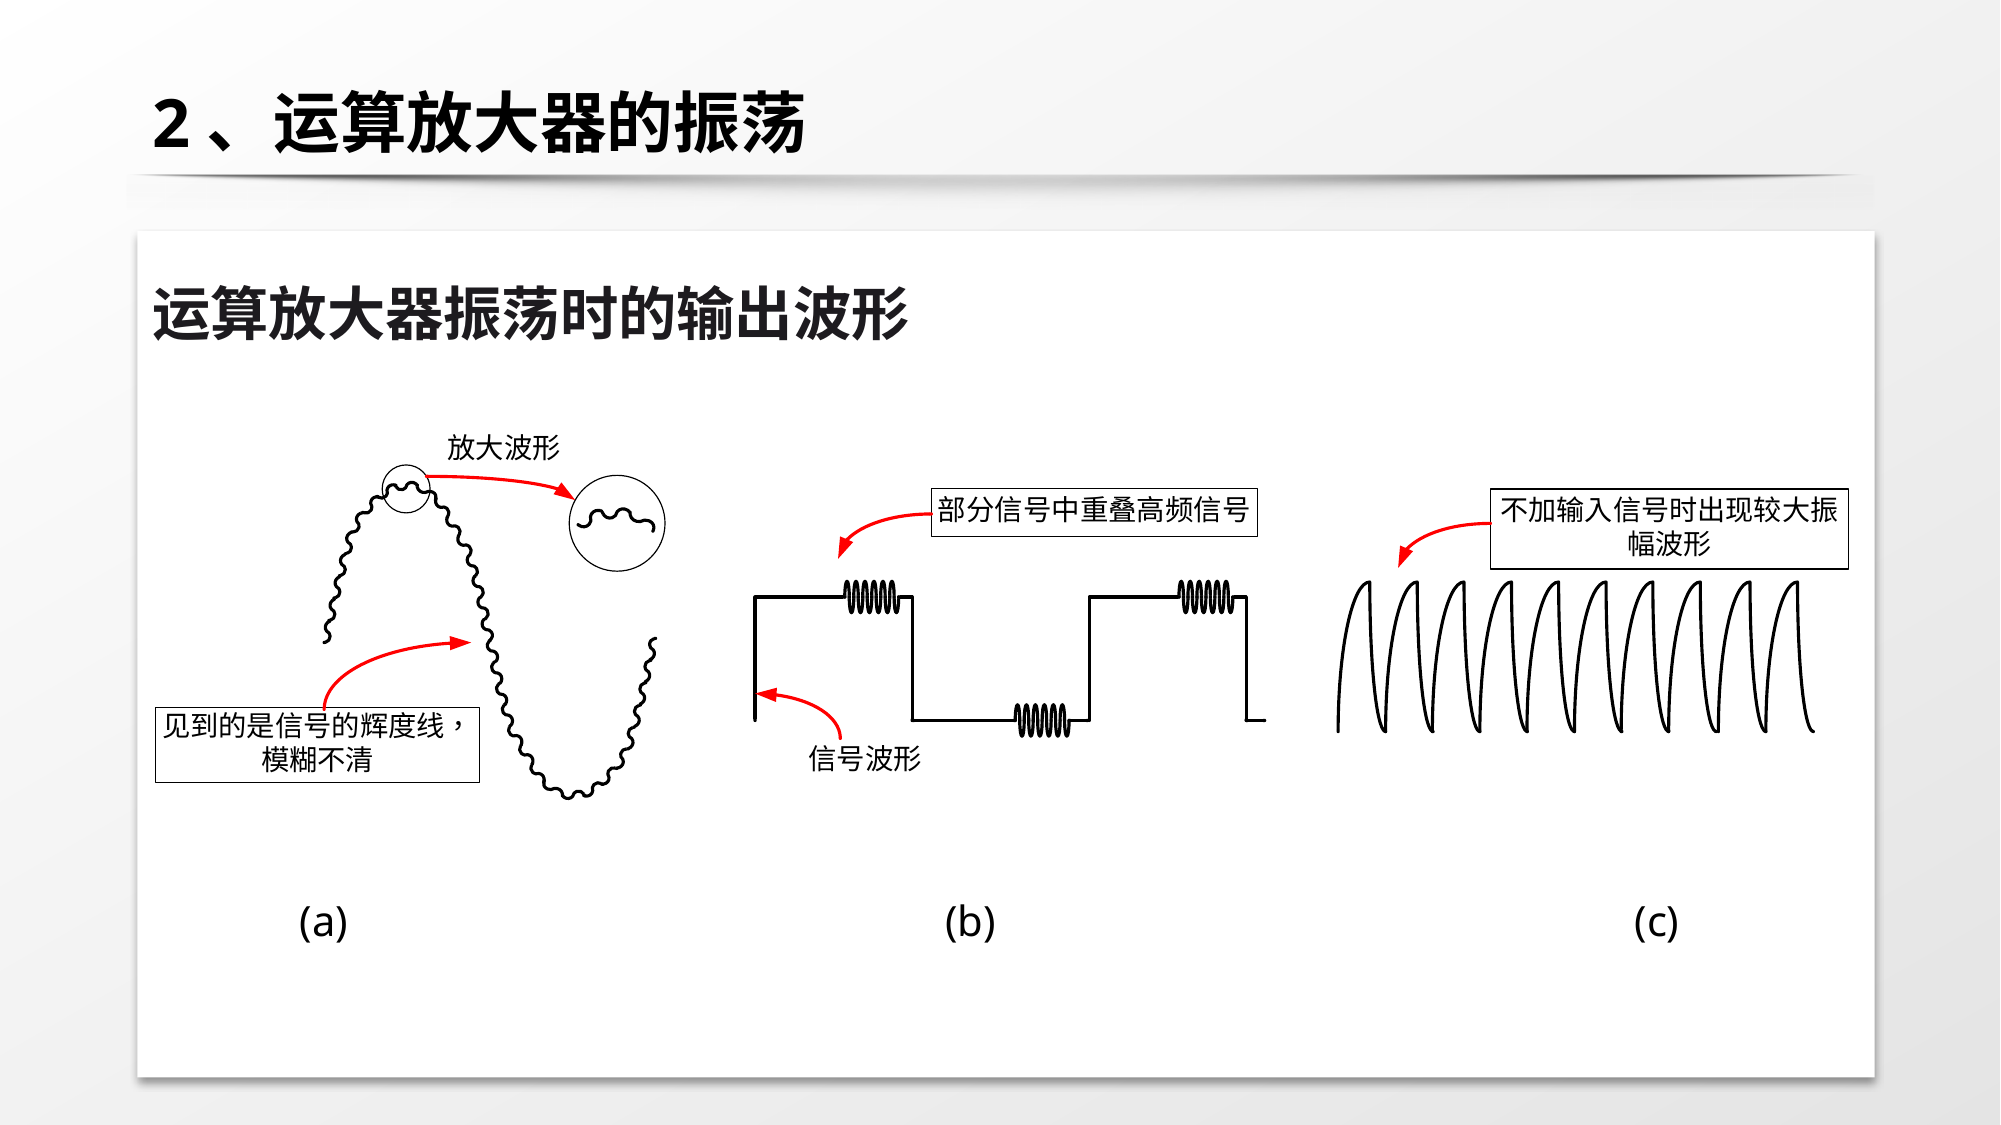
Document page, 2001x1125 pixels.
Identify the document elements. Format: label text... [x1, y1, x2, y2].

list 运算放大器振荡时的输出波形 [137, 234, 1863, 1052]
picture [751, 481, 1268, 792]
picture [127, 175, 1874, 211]
picture [146, 419, 667, 801]
text_box (c) [1619, 887, 1695, 952]
text_box (b) [930, 887, 1011, 952]
text_box (a) [284, 887, 363, 952]
title 2、运算放大器的振荡 [137, 77, 1875, 175]
picture [1334, 481, 1854, 735]
